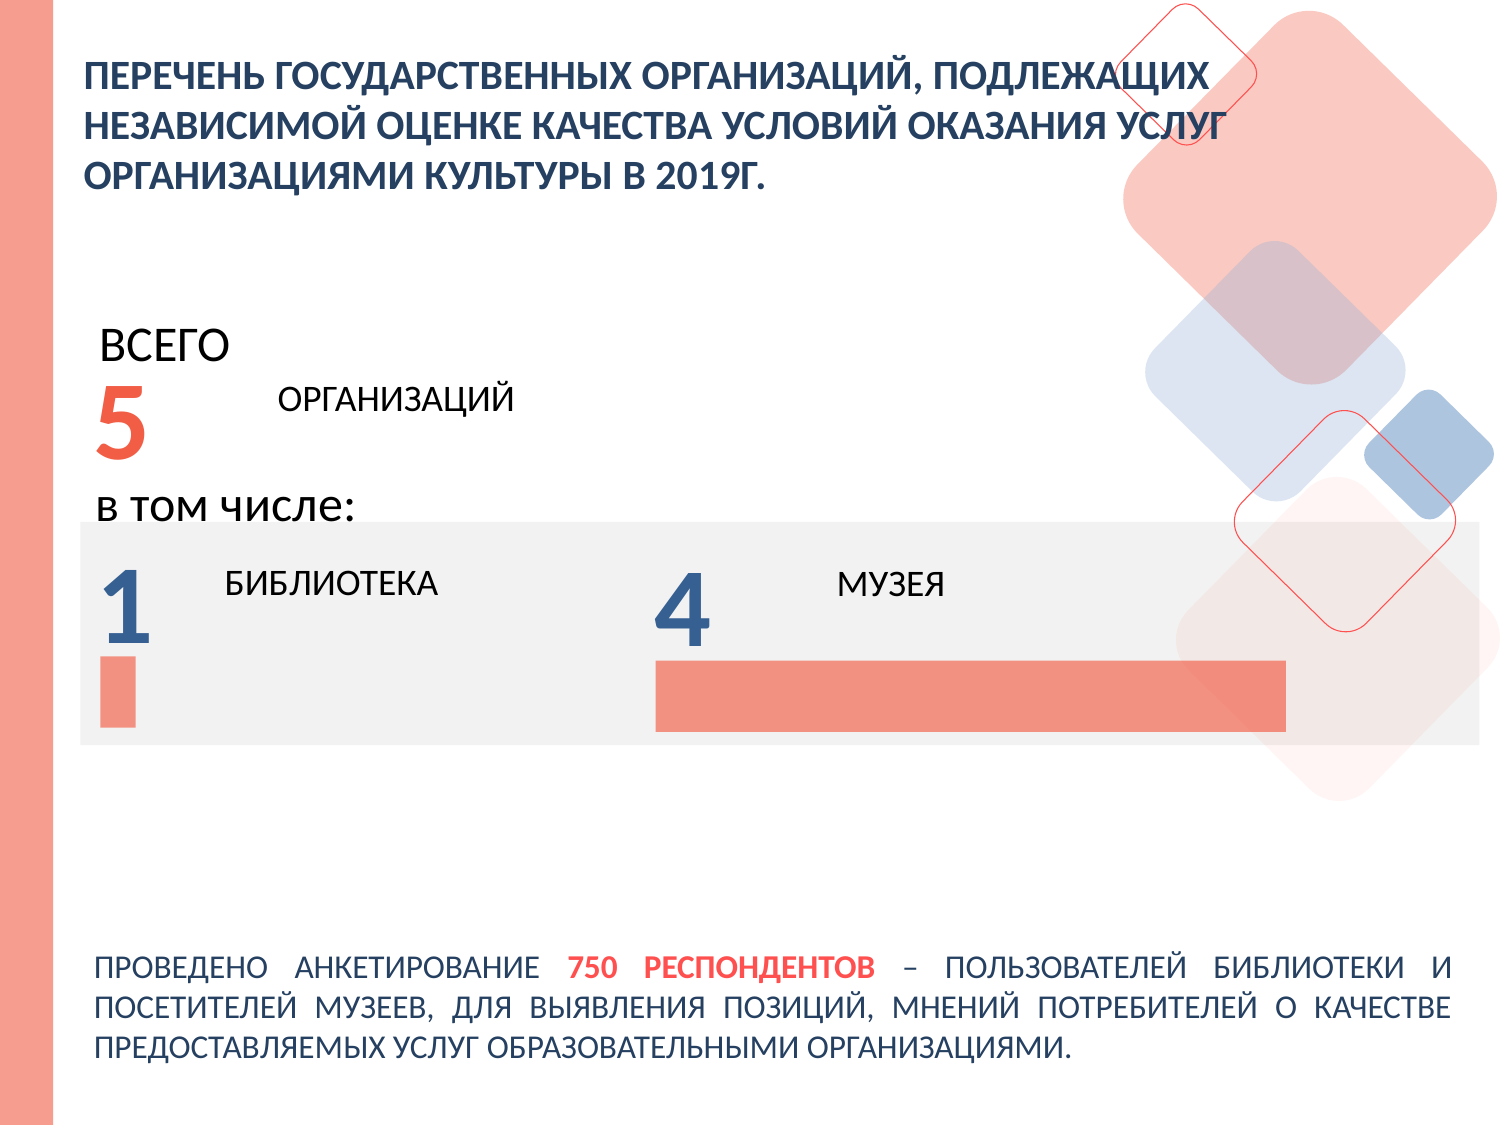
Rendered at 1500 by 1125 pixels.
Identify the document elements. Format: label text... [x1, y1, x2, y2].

text_box ПЕРЕЧЕНЬ ГОСУДАРСТВЕННЫХ ОРГАНИЗАЦИЙ, ПОДЛЕЖАЩИХ НЕЗАВИСИМОЙ ОЦЕНКЕ КАЧЕСТВА УСЛОВИЙ ОКАЗАНИЯ УСЛУГ ОРГАНИЗАЦИЯМИ КУЛЬТУРЫ В 2019Г. [68, 79, 1125, 167]
text_box 4 [640, 526, 727, 677]
text_box [0, 0, 55, 1125]
list ПРОВЕДЕНО АНКЕТИРОВАНИЕ 750 РЕСПОНДЕНТОВ – ПОЛЬЗОВАТЕЛЕЙ БИБЛИОТЕКИ И ПОСЕТИТЕЛЕЙ МУЗЕЕВ, ДЛЯ ВЫЯВЛЕНИЯ ПОЗИЦИЙ, МНЕНИЙ ПОТРЕБИТЕЛЕЙ О КАЧЕСТВЕ ПРЕДОСТАВЛЯЕМЫХ УСЛУГ ОБРАЗОВАТЕЛЬНЫМИ ОРГАНИЗАЦИЯМИ. [78, 937, 1469, 1094]
text_box ВСЕГО [84, 304, 246, 380]
text_box 5 [79, 340, 166, 490]
text_box МУЗЕЯ [821, 551, 1125, 612]
text_box 1 [56, 523, 195, 673]
text_box БИБЛИОТЕКА [209, 550, 573, 611]
text_box ОРГАНИЗАЦИЙ [262, 366, 640, 426]
text_box [78, 520, 1125, 747]
text_box в том числе: [80, 463, 372, 539]
text_box [98, 654, 138, 730]
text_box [1130, 18, 1481, 767]
text_box [653, 658, 1125, 734]
